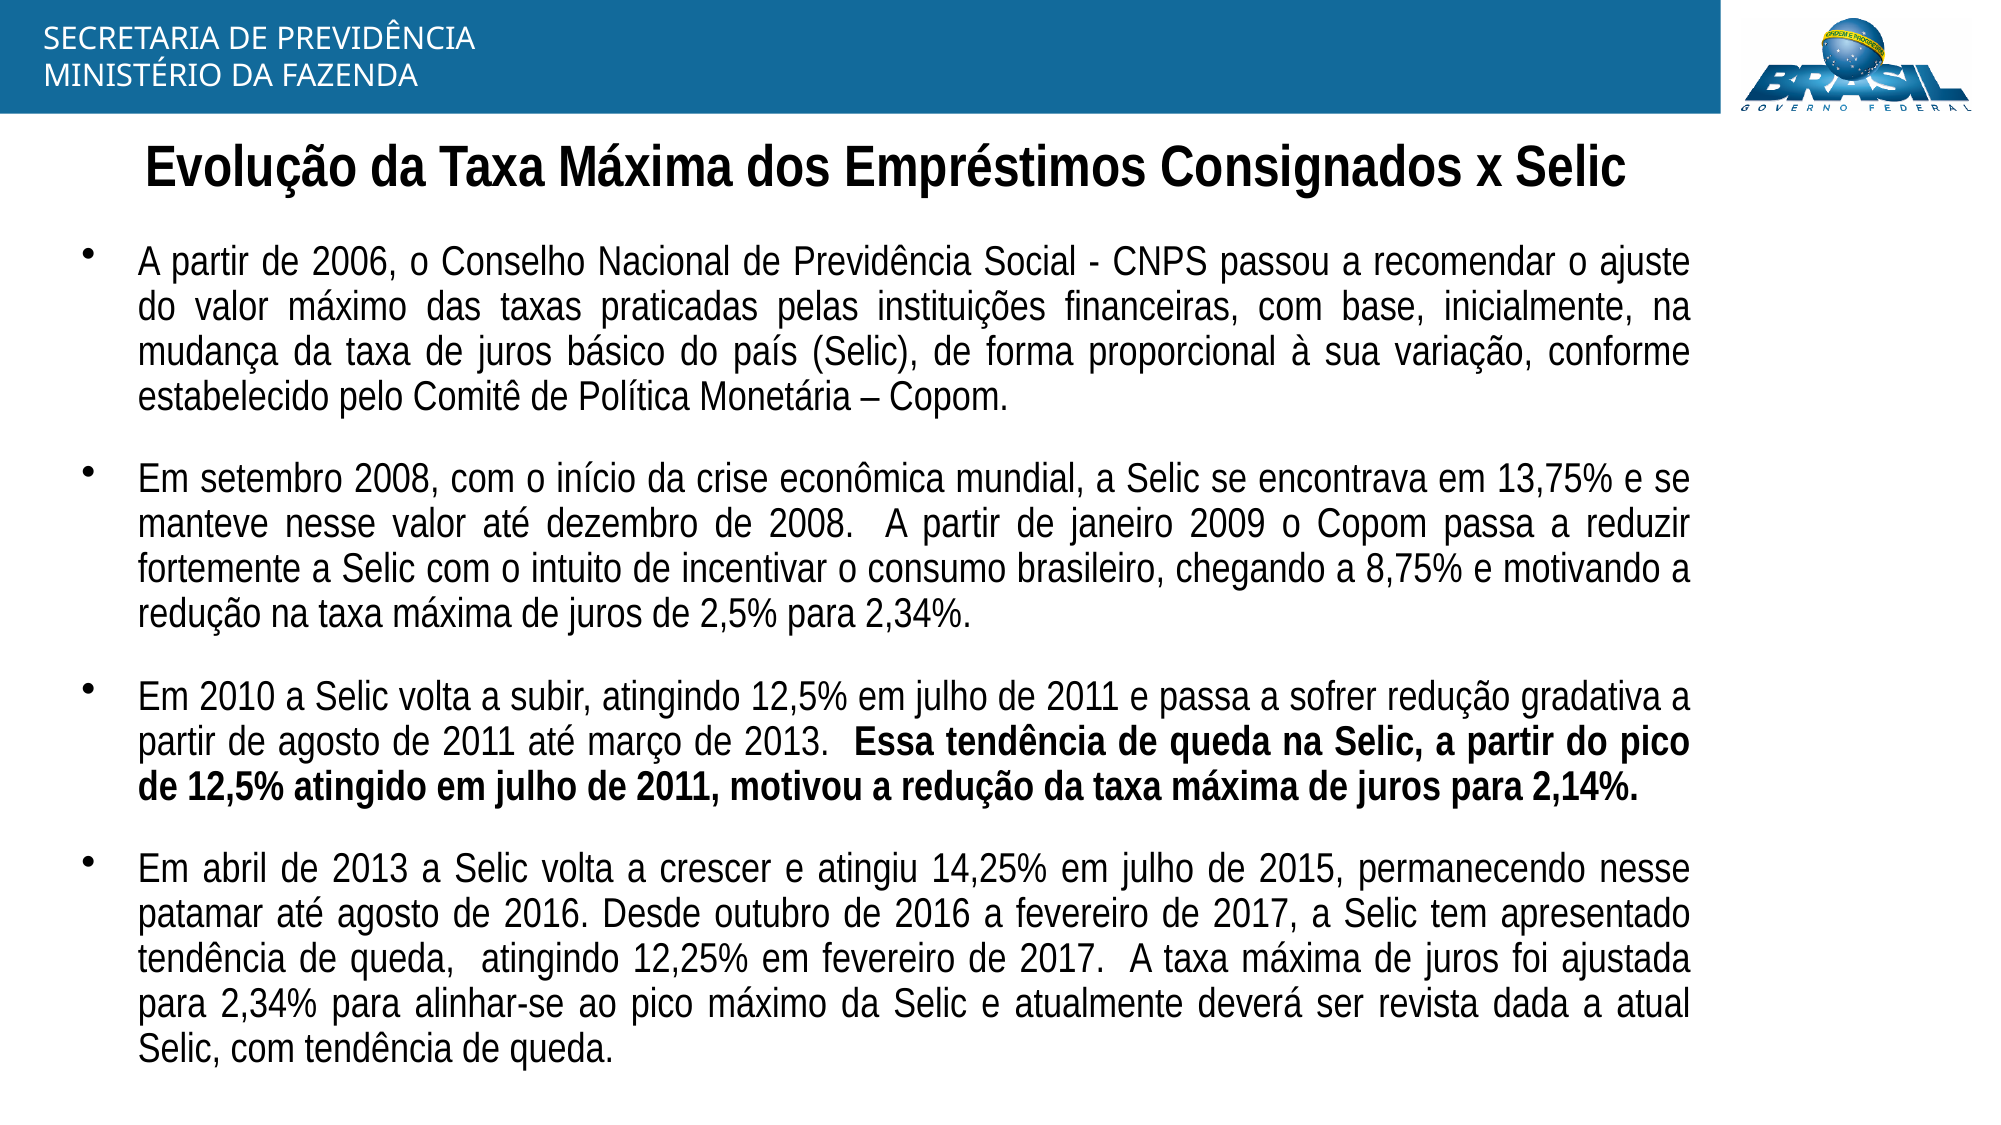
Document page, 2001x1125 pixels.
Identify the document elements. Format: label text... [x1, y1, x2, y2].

text_box A partir de 2006, o Conselho Nacional de Previdência Social - CNPS passou a recomendar o ajuste do valor máximo das taxas praticadas pelas instituições financeiras, com base, inicialmente, na mudança da taxa de juros básico do país (Selic), de forma proporcional à sua variação, conforme estabelecido pelo Comitê de Política Monetária – Copom. Em setembro 2008, com o início da crise econômica mundial, a Selic se encontrava em 13,75% e se manteve nesse valor até dezembro de 2008. A partir de janeiro 2009 o Copom passa a reduzir fortemente a Selic com o intuito de incentivar o consumo brasileiro, chegando a 8,75% e motivando a redução na taxa máxima de juros de 2,5% para 2,34%. Em 2010 a Selic volta a subir, atingindo 12,5% em julho de 2011 e passa a sofrer redução gradativa a partir de agosto de 2011 até março de 2013. Essa tendência de queda na Selic, a partir do pico de 12,5% atingido em julho de 2011, motivou a redução da taxa máxima de juros para 2,14%. Em abril de 2013 a Selic volta a crescer e atingiu 14,25% em julho de 2015, permanecendo nesse patamar até agosto de 2016. Desde outubro de 2016 a fevereiro de 2017, a Selic tem apresentado tendência de queda, atingindo 12,25% em fevereiro de 2017. A taxa máxima de juros foi ajustada para 2,34% para alinhar-se ao pico máximo da Selic e atualmente deverá ser revista dada a atual Selic, com tendência de queda. [66, 231, 1706, 1094]
picture [1741, 18, 1972, 111]
text_box Evolução da Taxa Máxima dos Empréstimos Consignados x Selic [94, 94, 1678, 232]
